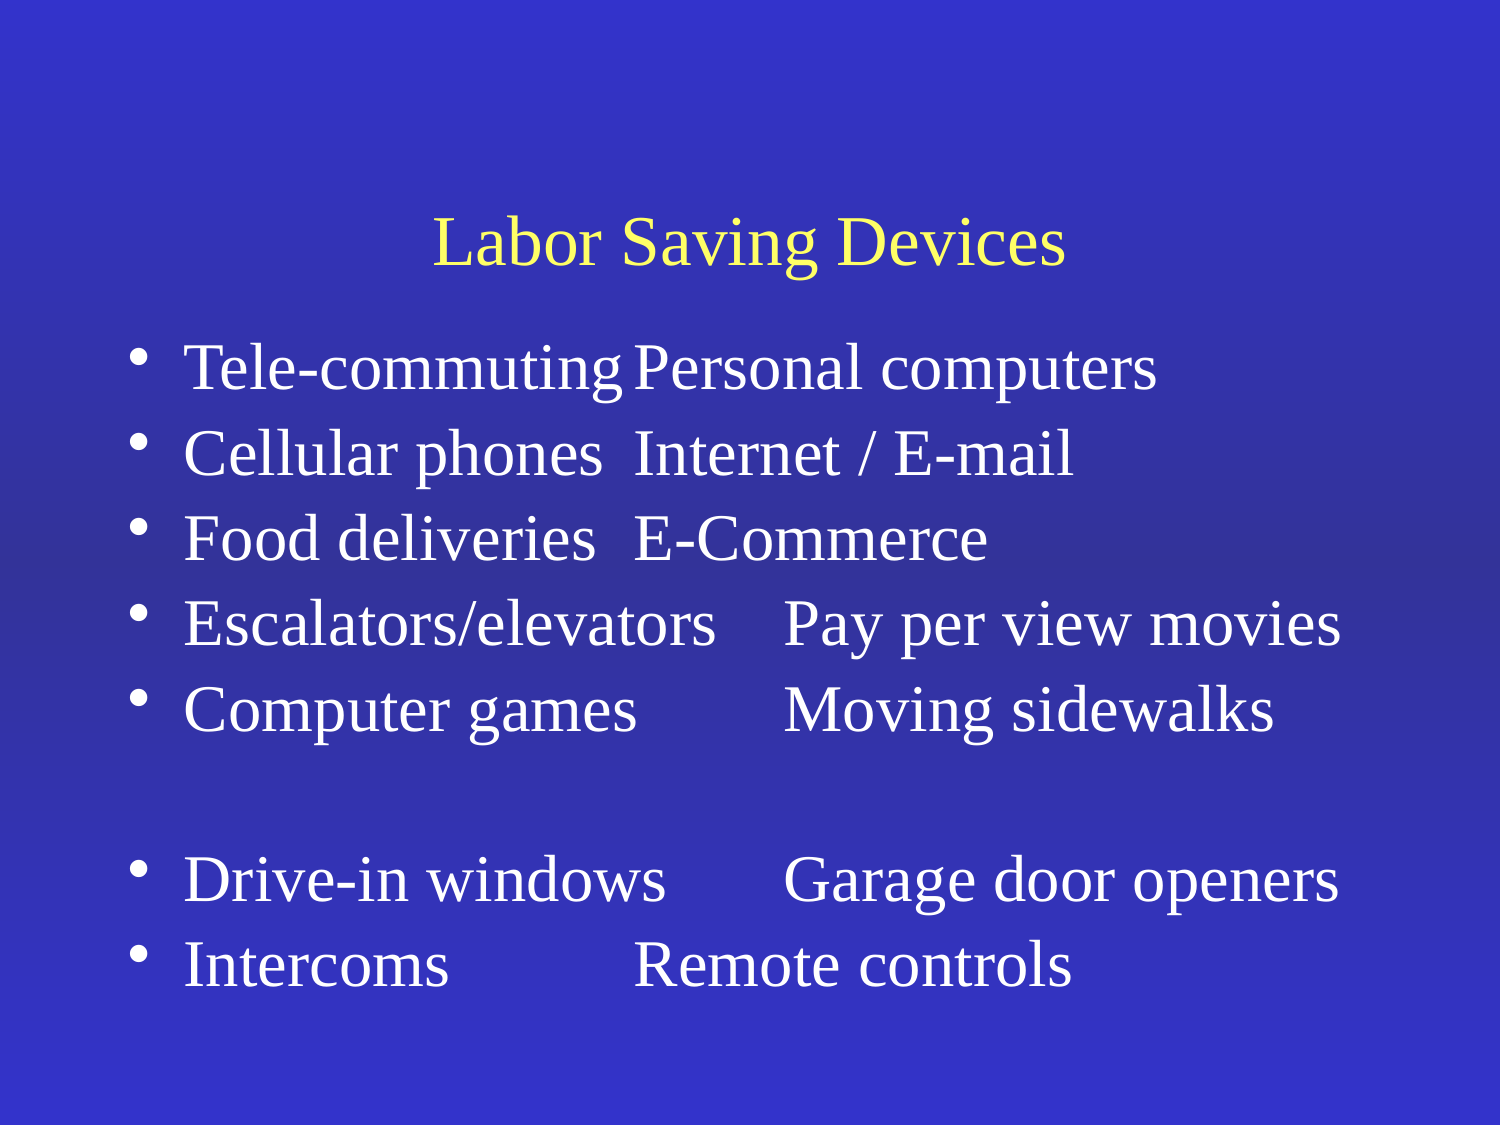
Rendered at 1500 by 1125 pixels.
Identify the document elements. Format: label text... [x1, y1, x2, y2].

list Tele-commuting Personal computers Cellular phones Internet / E-mail Food deliveries E-Commerce Escalators/elevators Pay per view movies Computer games Moving sidewalks Drive-in windows Garage door openers Intercoms Remote controls [112, 324, 1388, 1001]
title Labor Saving Devices [112, 99, 1388, 288]
